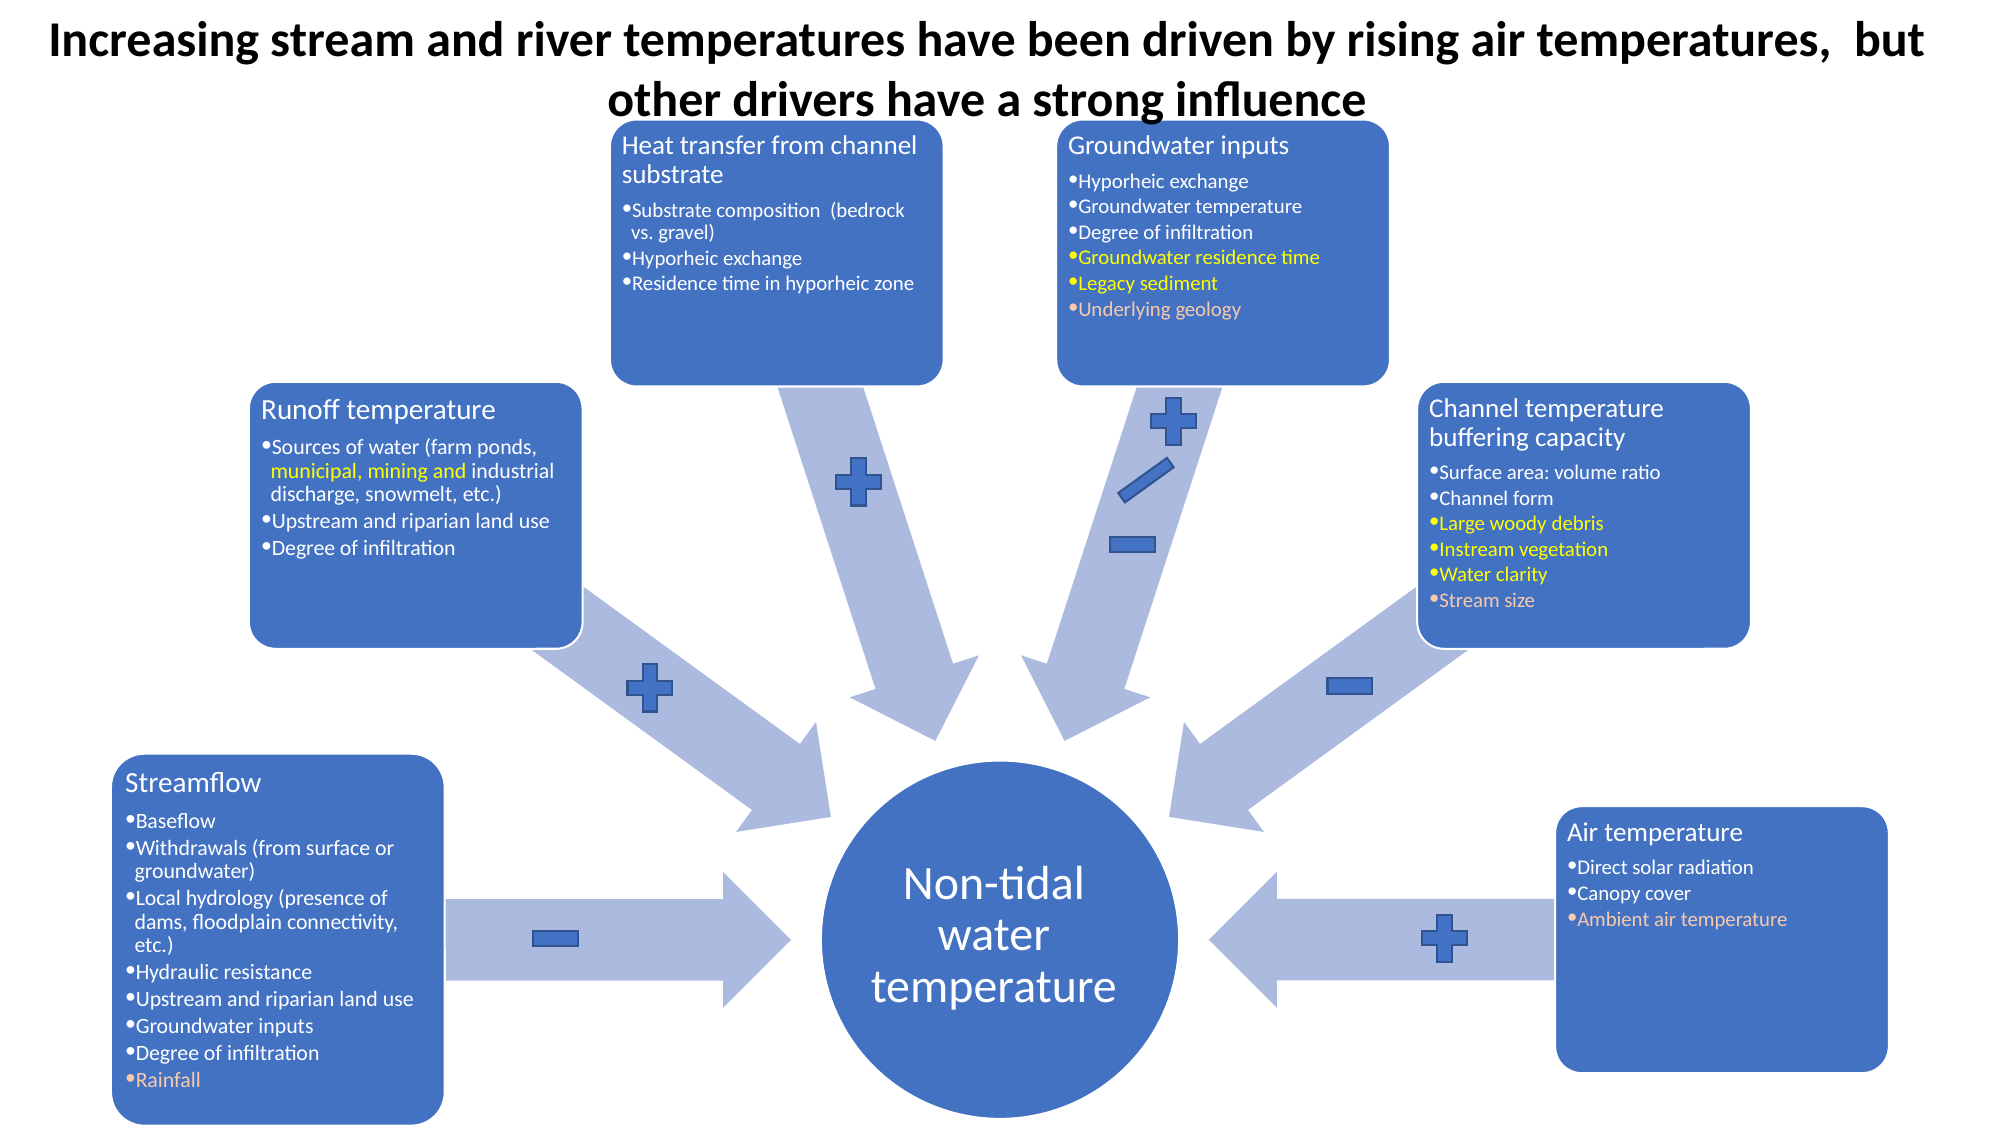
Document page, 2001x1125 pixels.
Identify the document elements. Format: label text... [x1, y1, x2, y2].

text_box Increasing stream and river temperatures have been driven by rising air temperatures, but other drivers have a strong influence [25, 6, 1950, 127]
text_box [110, 119, 1890, 1125]
